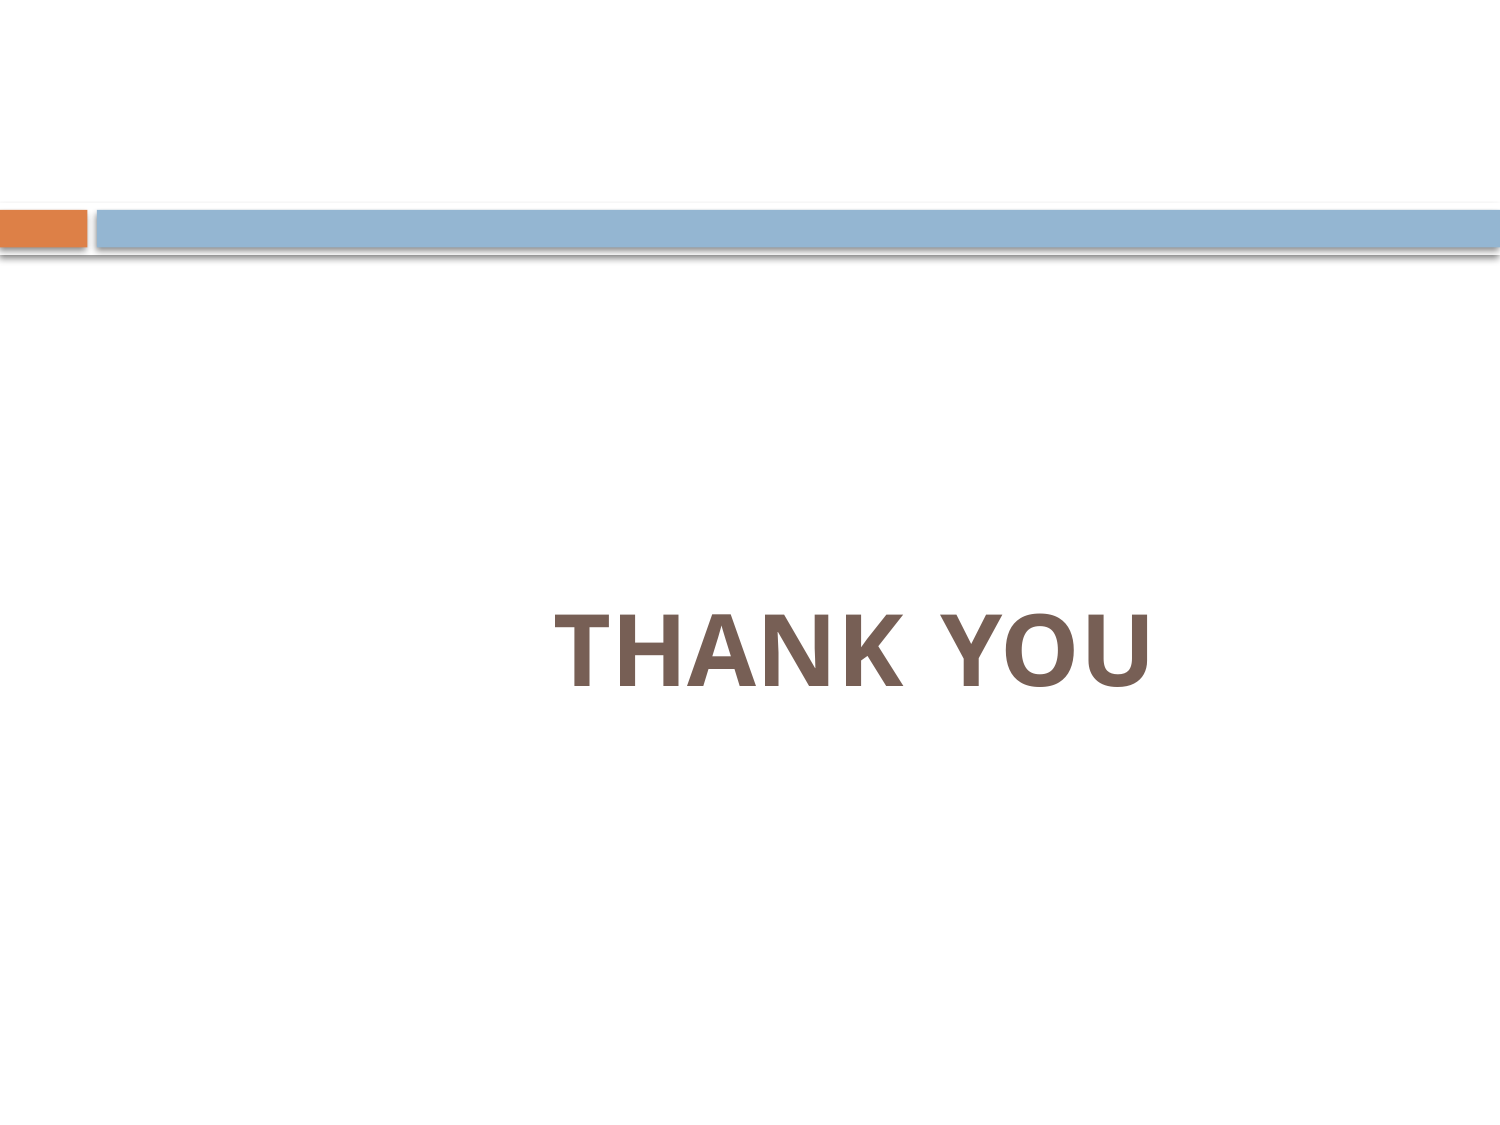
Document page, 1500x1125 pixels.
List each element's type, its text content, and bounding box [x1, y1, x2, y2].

title THANK YOU [499, 449, 1413, 813]
